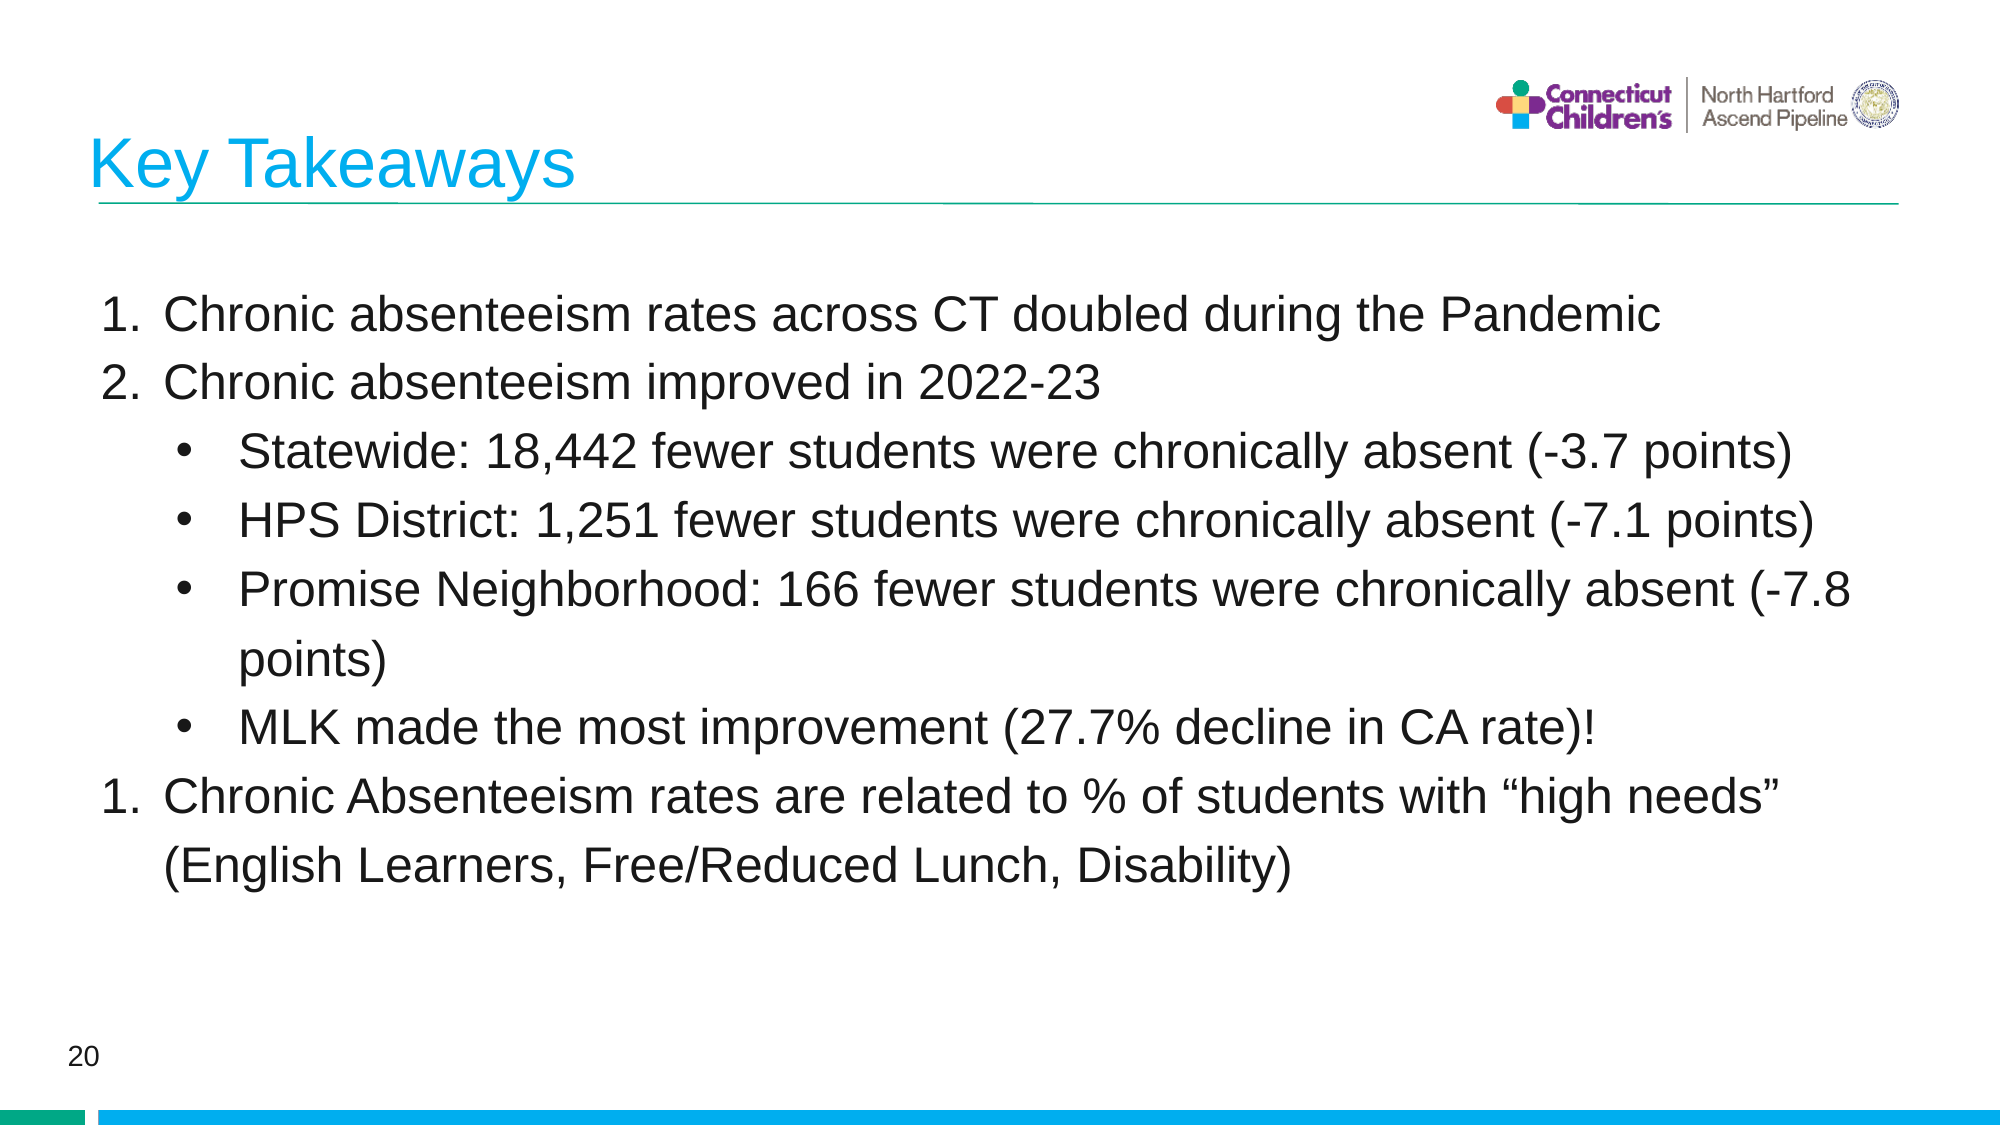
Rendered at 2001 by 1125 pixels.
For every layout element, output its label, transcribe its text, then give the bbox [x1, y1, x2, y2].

slide_number 20 [0, 1011, 121, 1098]
picture [1496, 77, 1899, 97]
list Chronic absenteeism rates across CT doubled during the Pandemic Chronic absenteeism improved in 2022-23 Statewide: 18,442 fewer students were chronically absent (-3.7 points) HPS District: 1,251 fewer students were chronically absent (-7.1 points) Promise Neighborhood: 166 fewer students were chronically absent (-7.8 points) MLK made the most improvement (27.7% decline in CA rate)! Chronic Absenteeism rates are related to % of students with “high needs” (English Learners, Free/Reduced Lunch, Disability) [68, 252, 1932, 1000]
title Key Takeaways [68, 97, 1932, 223]
